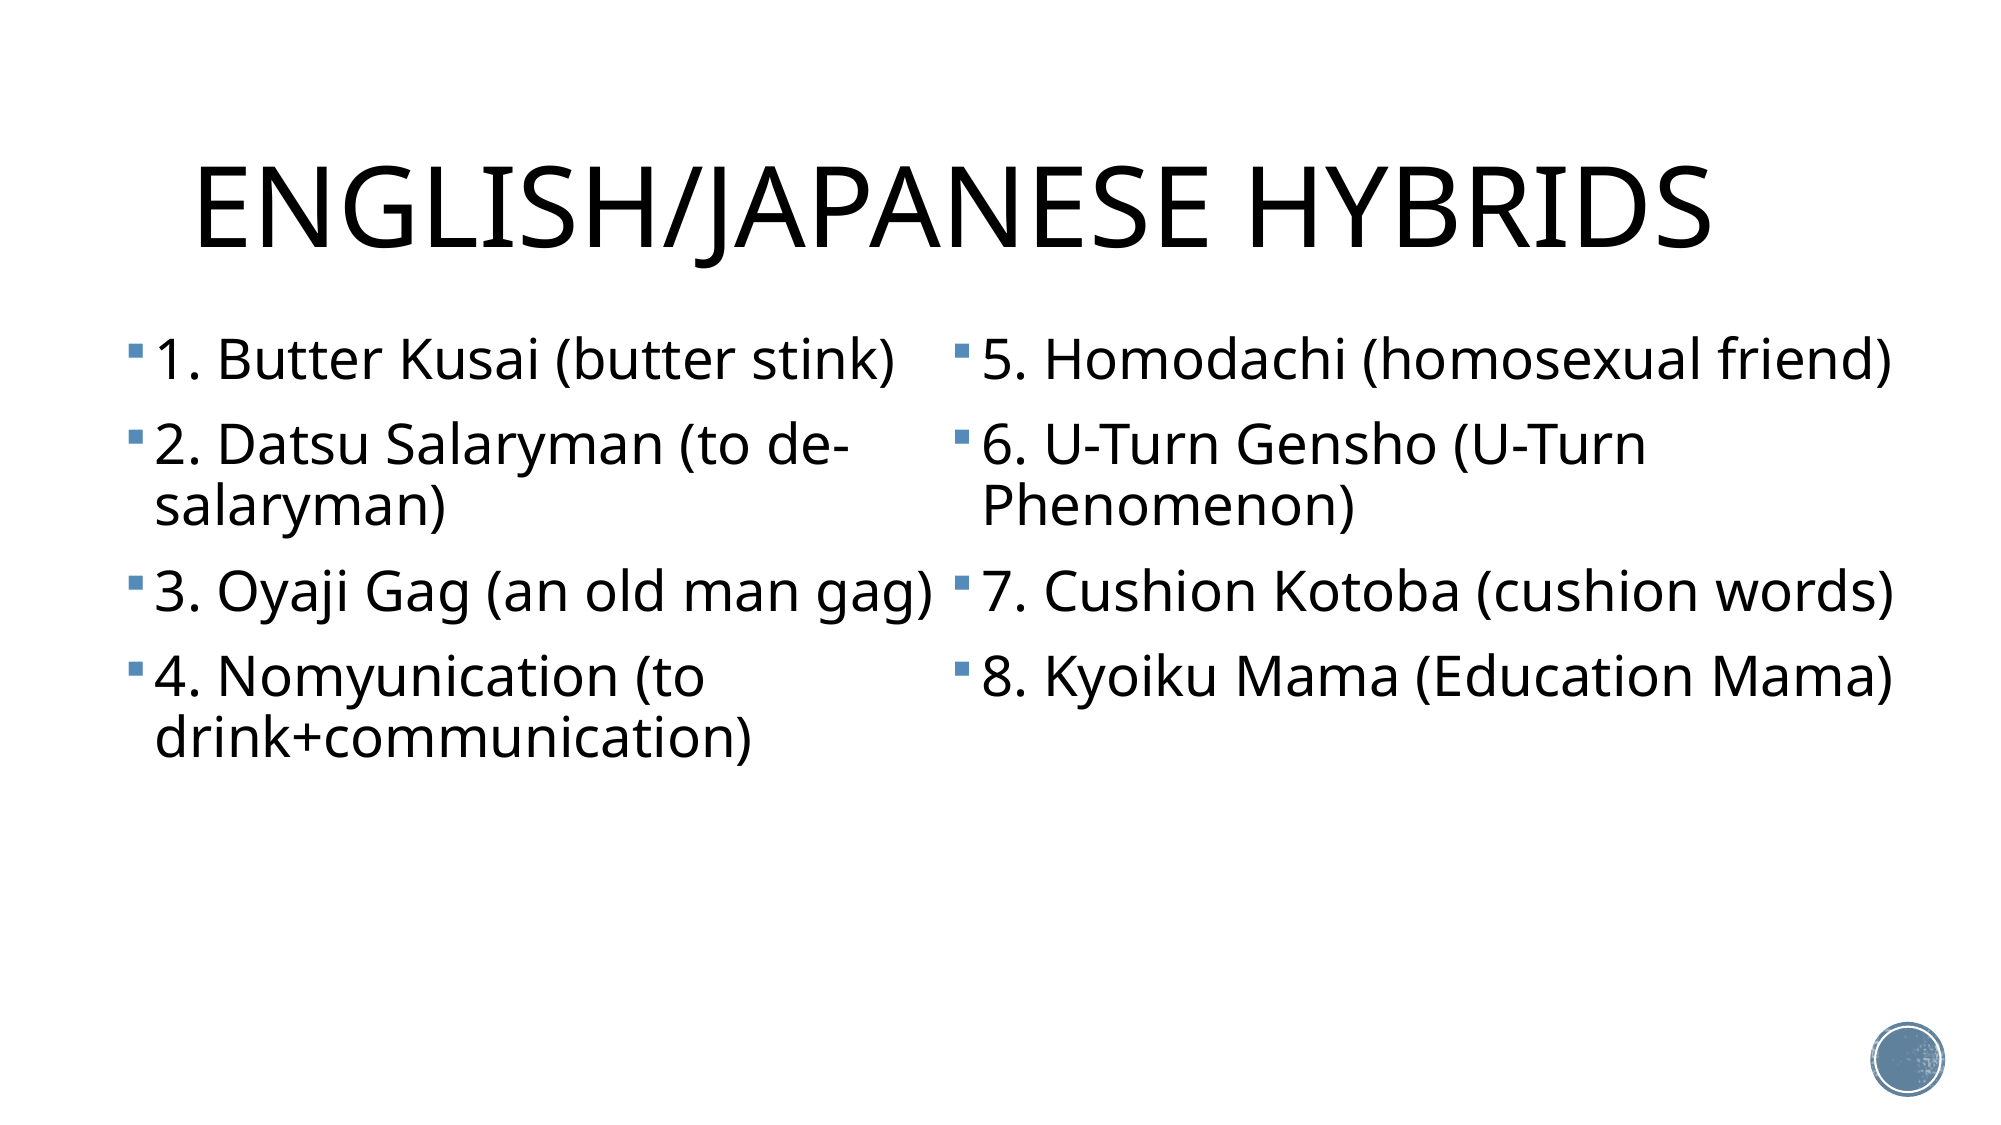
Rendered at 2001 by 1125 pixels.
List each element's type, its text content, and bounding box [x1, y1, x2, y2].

title English/Japanese Hybrids [175, 79, 1826, 323]
text_box 5. Homodachi (homosexual friend) 6. U-Turn Gensho (U-Turn Phenomenon) 7. Cushion Kotoba (cushion words) 8. Kyoiku Mama (Education Mama) [936, 323, 1917, 969]
list 1. Butter Kusai (butter stink) 2. Datsu Salaryman (to de-salaryman) 3. Oyaji Gag (an old man gag) 4. Nomyunication (to drink+communication) [109, 323, 936, 969]
